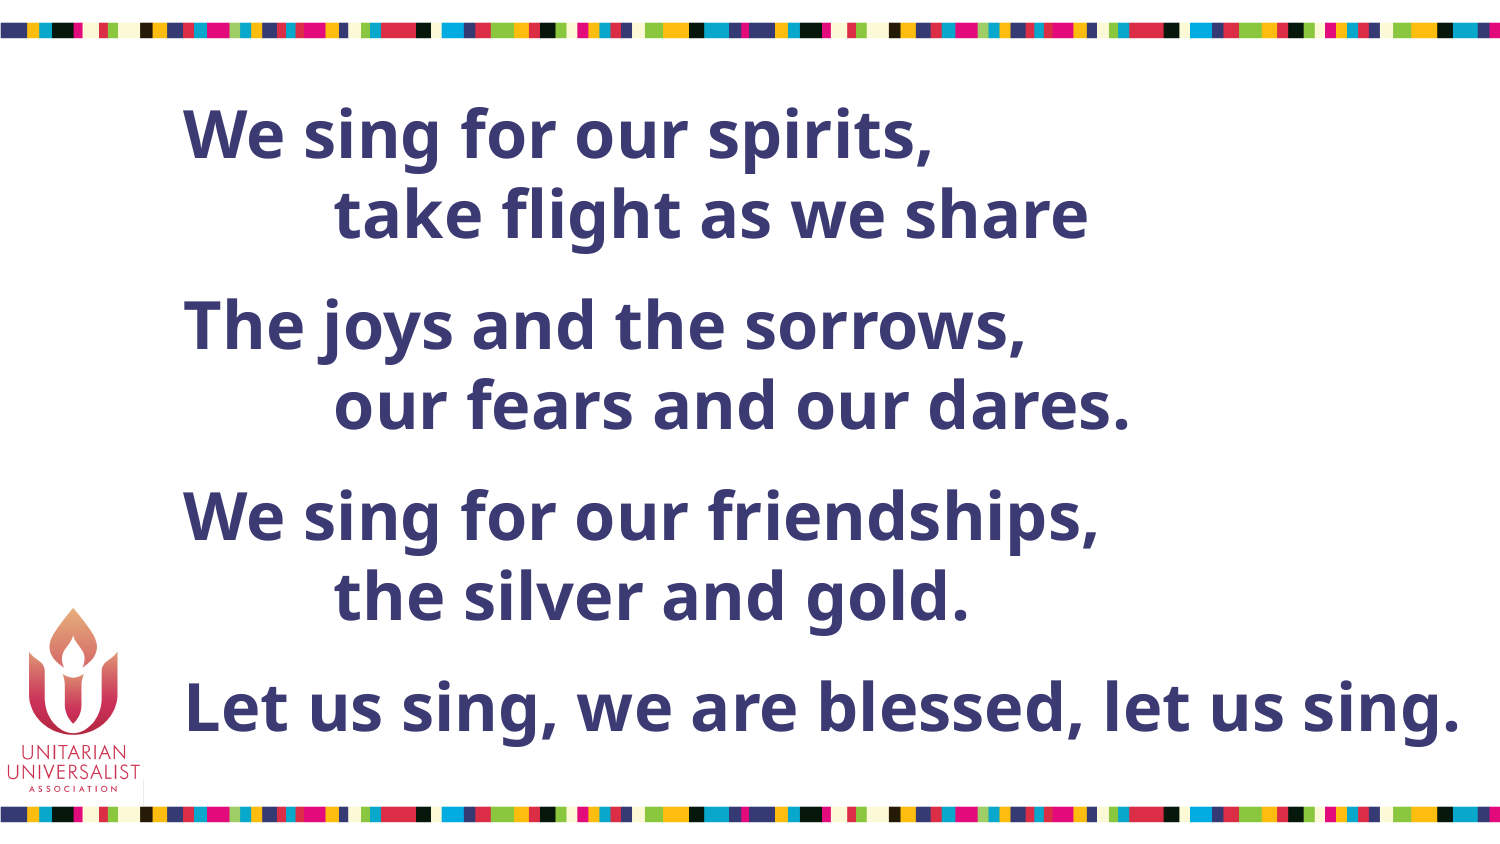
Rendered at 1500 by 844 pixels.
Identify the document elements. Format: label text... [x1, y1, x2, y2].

picture [0, 600, 1500, 824]
text_box We sing for our spirits, take flight as we share The joys and the sorrows, our fears and our dares. We sing for our friendships, the silver and gold. Let us sing, we are blessed, let us sing. [168, 76, 1490, 760]
picture [0, 22, 1500, 40]
